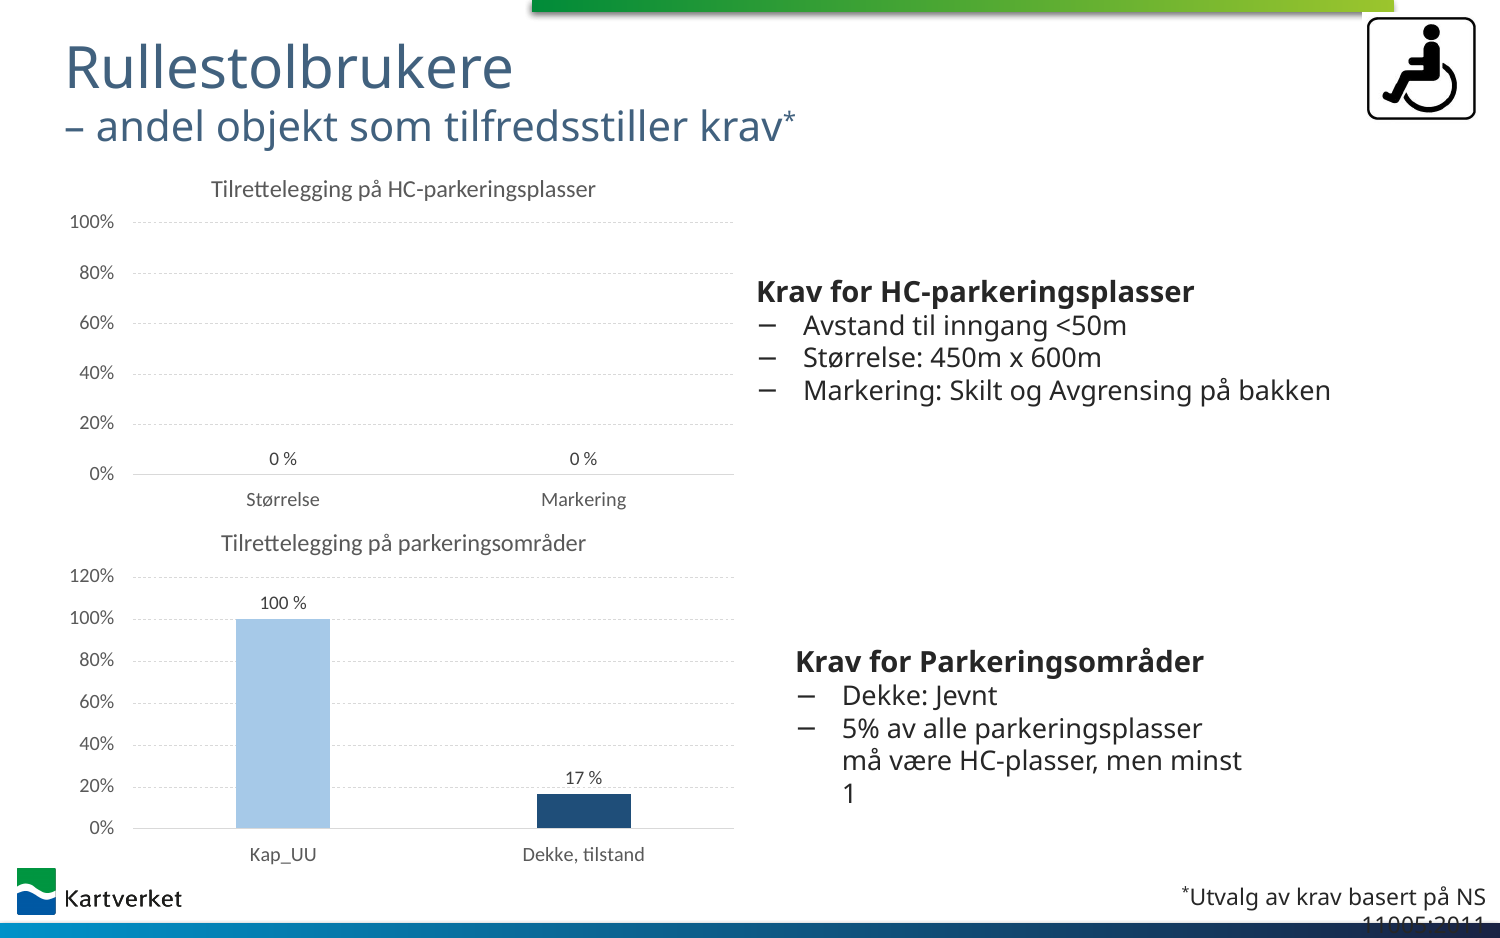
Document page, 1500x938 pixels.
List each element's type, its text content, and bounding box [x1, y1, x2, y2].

text_box Krav for Parkeringsområder Dekke: Jevnt 5% av alle parkeringsplasser må være HC-plasser, men minst 1 [780, 636, 1261, 816]
text_box Rullestolbrukere – andel objekt som tilfredsstiller krav* [49, 25, 1431, 158]
picture [1362, 12, 1481, 126]
picture [62, 166, 746, 519]
text_box Krav for HC-parkeringsplasser Avstand til inngang <50m Størrelse: 450m x 600m Markering: Skilt og Avgrensing på bakken [750, 265, 1346, 413]
picture [62, 520, 746, 874]
text_box *Utvalg av krav basert på NS 11005:2011 [1068, 873, 1500, 938]
